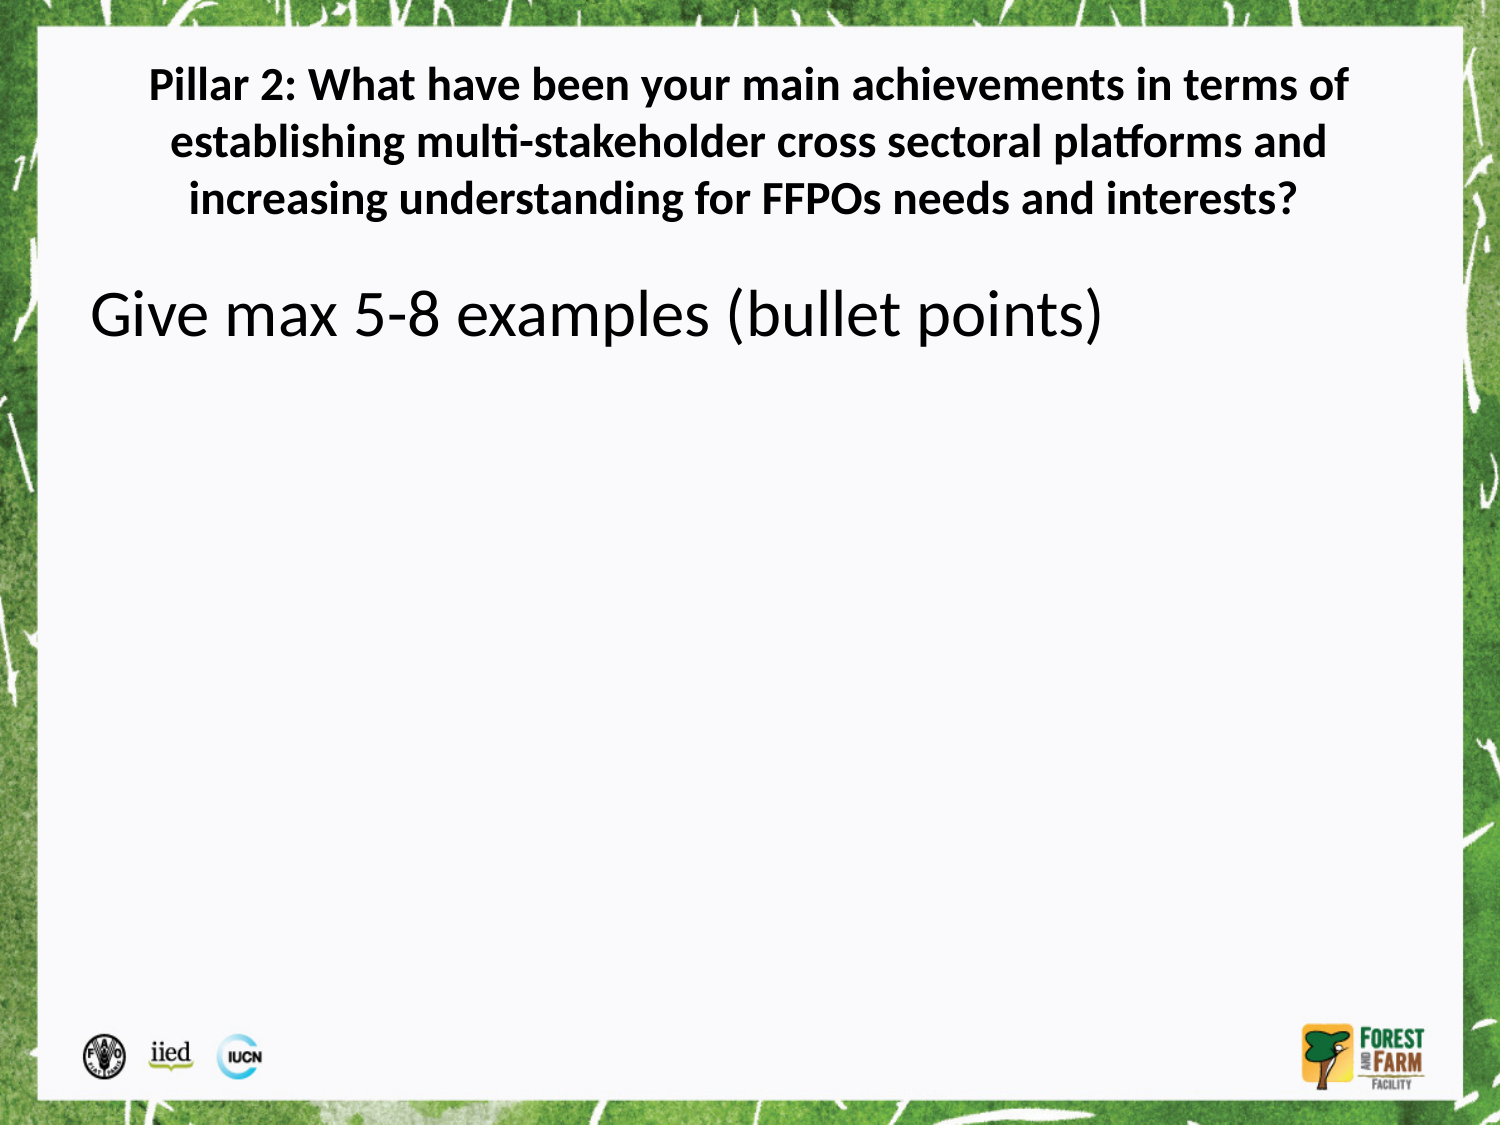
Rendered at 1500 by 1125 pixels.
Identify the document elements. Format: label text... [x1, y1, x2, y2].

picture [0, 0, 1500, 1125]
title Pillar 2: What have been your main achievements in terms of establishing multi-stakeholder cross sectoral platforms and increasing understanding for FFPOs needs and interests? [75, 45, 1425, 233]
list Give max 5-8 examples (bullet points) [75, 262, 1425, 1005]
